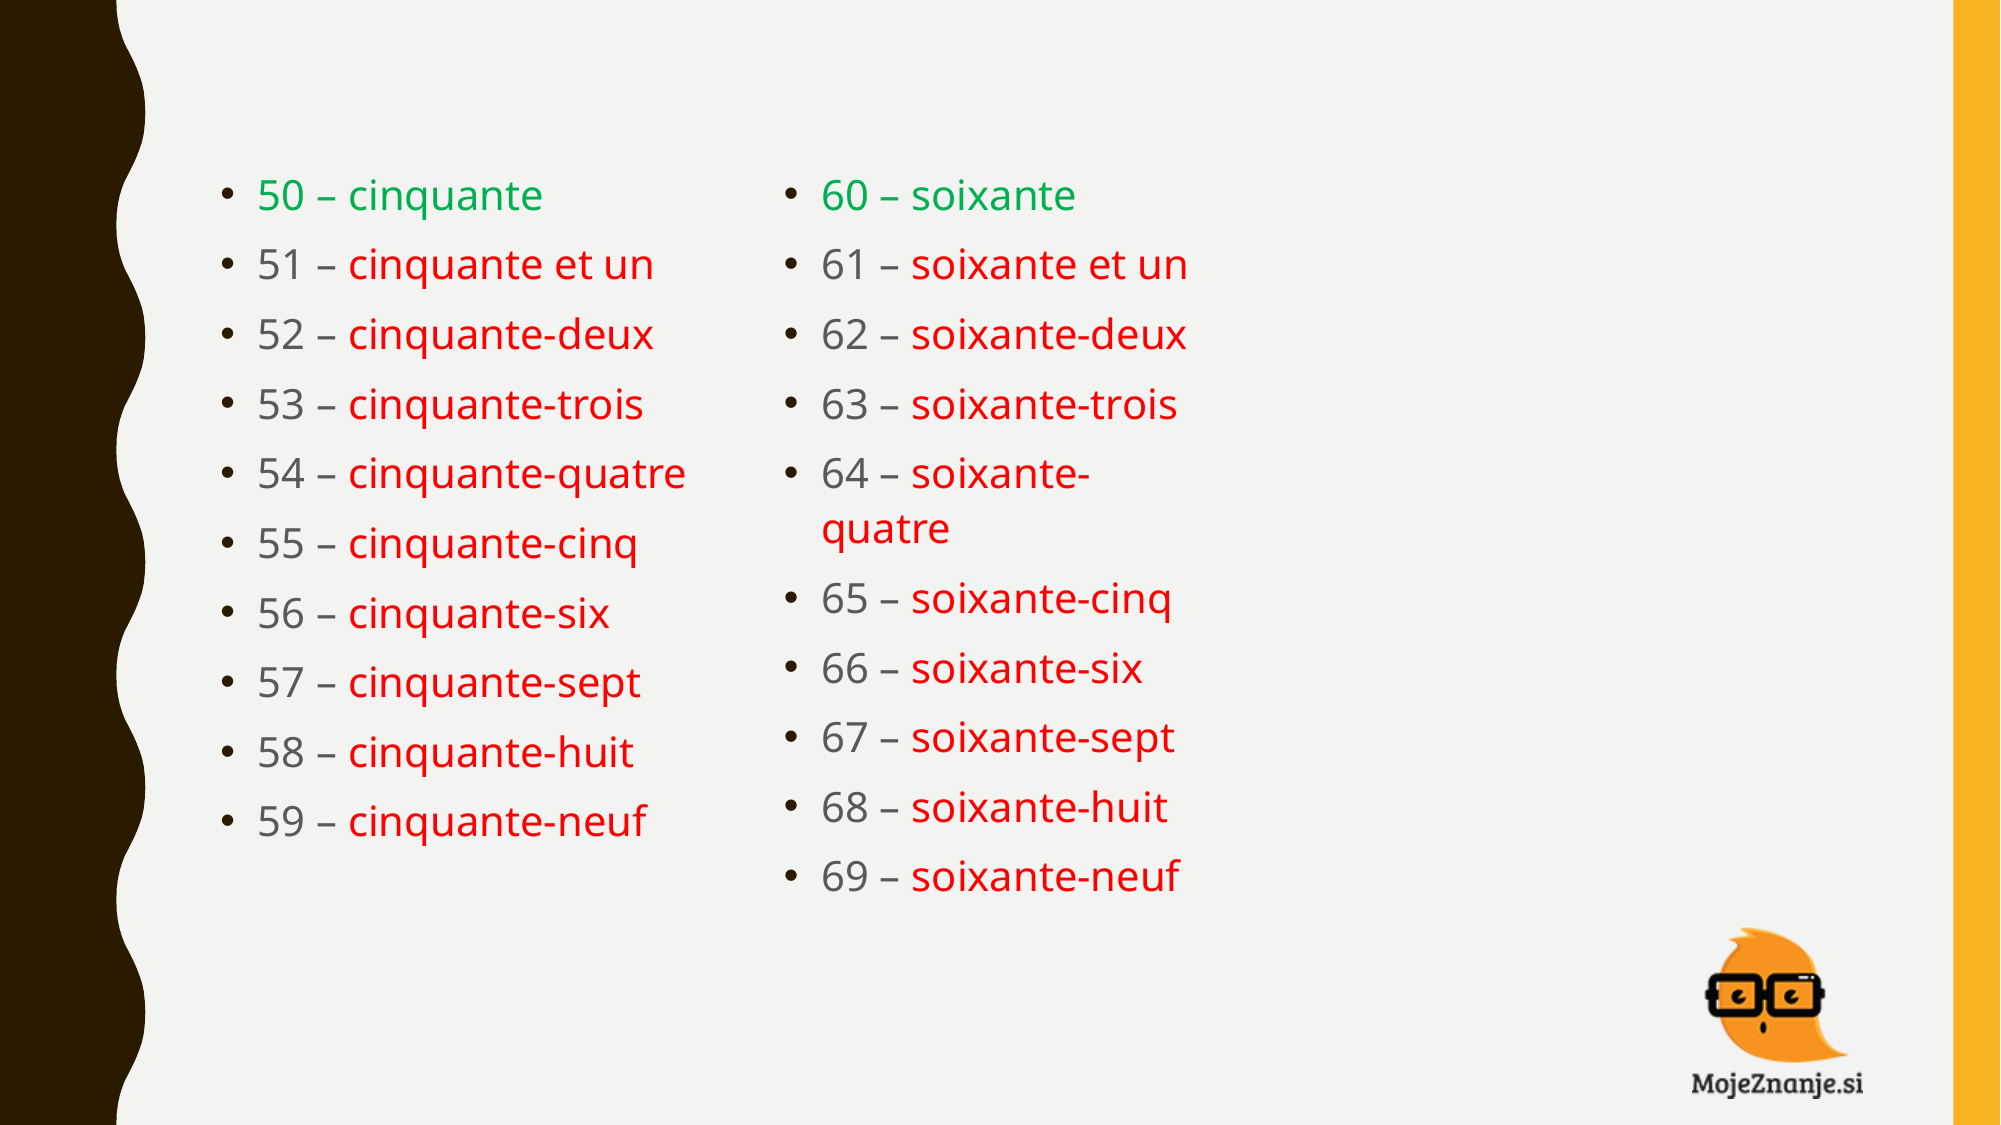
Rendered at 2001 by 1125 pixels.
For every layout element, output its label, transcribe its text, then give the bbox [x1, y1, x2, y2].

text_box 60 – soixante 61 – soixante et un 62 – soixante-deux 63 – soixante-trois 64 – soixante-quatre 65 – soixante-cinq 66 – soixante-six 67 – soixante-sept 68 – soixante-huit 69 – soixante-neuf [768, 156, 1227, 1070]
picture [1692, 926, 1863, 1099]
list 50 – cinquante 51 – cinquante et un 52 – cinquante-deux 53 – cinquante-trois 54 – cinquante-quatre 55 – cinquante-cinq 56 – cinquante-six 57 – cinquante-sept 58 – cinquante-huit 59 – cinquante-neuf [205, 156, 726, 919]
